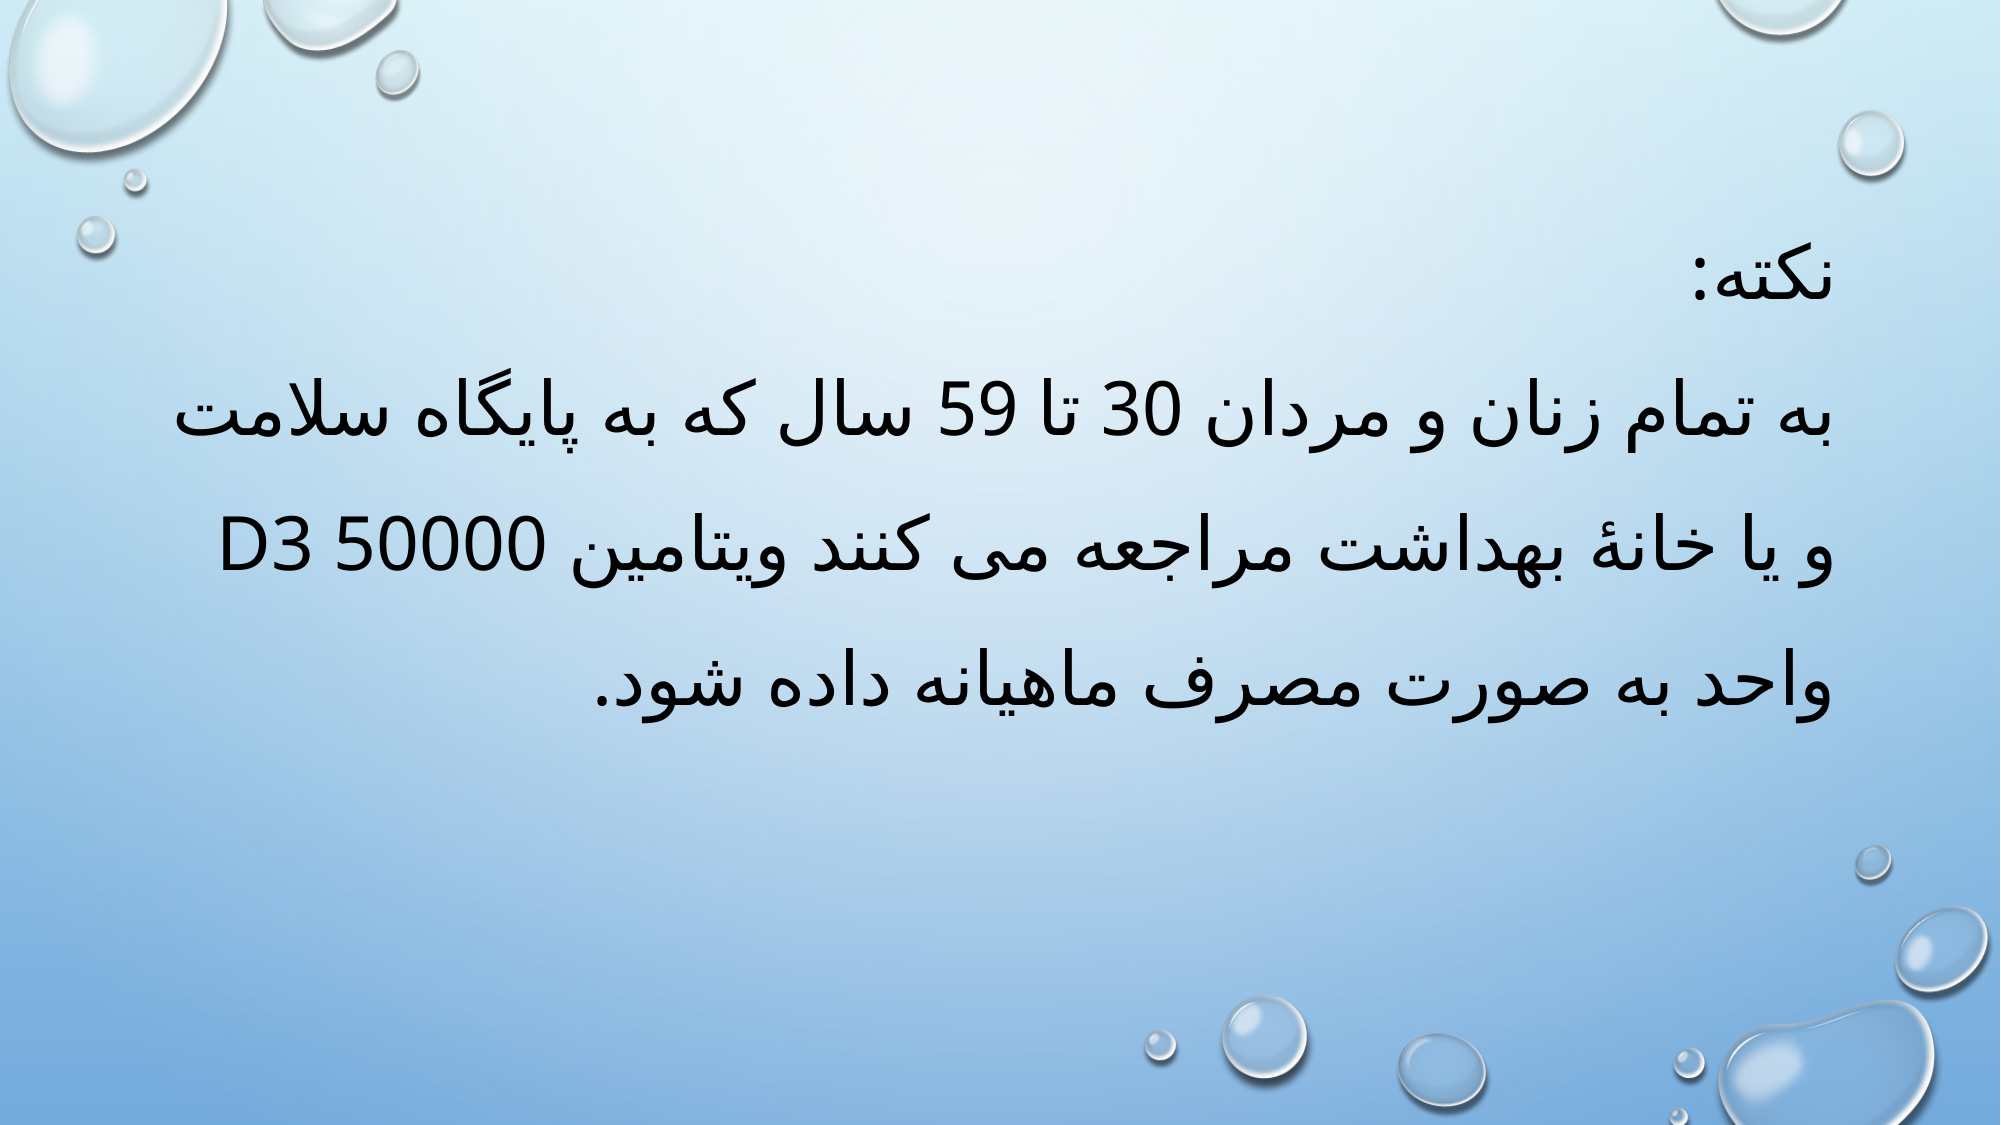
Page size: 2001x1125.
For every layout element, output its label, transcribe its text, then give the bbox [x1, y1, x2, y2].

picture [0, 0, 2000, 1125]
title نکته: به تمام زنان و مردان 30 تا 59 سال که به پایگاه سلامت و یا خانۀ بهداشت مراجعه می کنند ویتامین D3 50000 واحد به صورت مصرف ماهیانه داده شود. [152, 151, 1853, 839]
